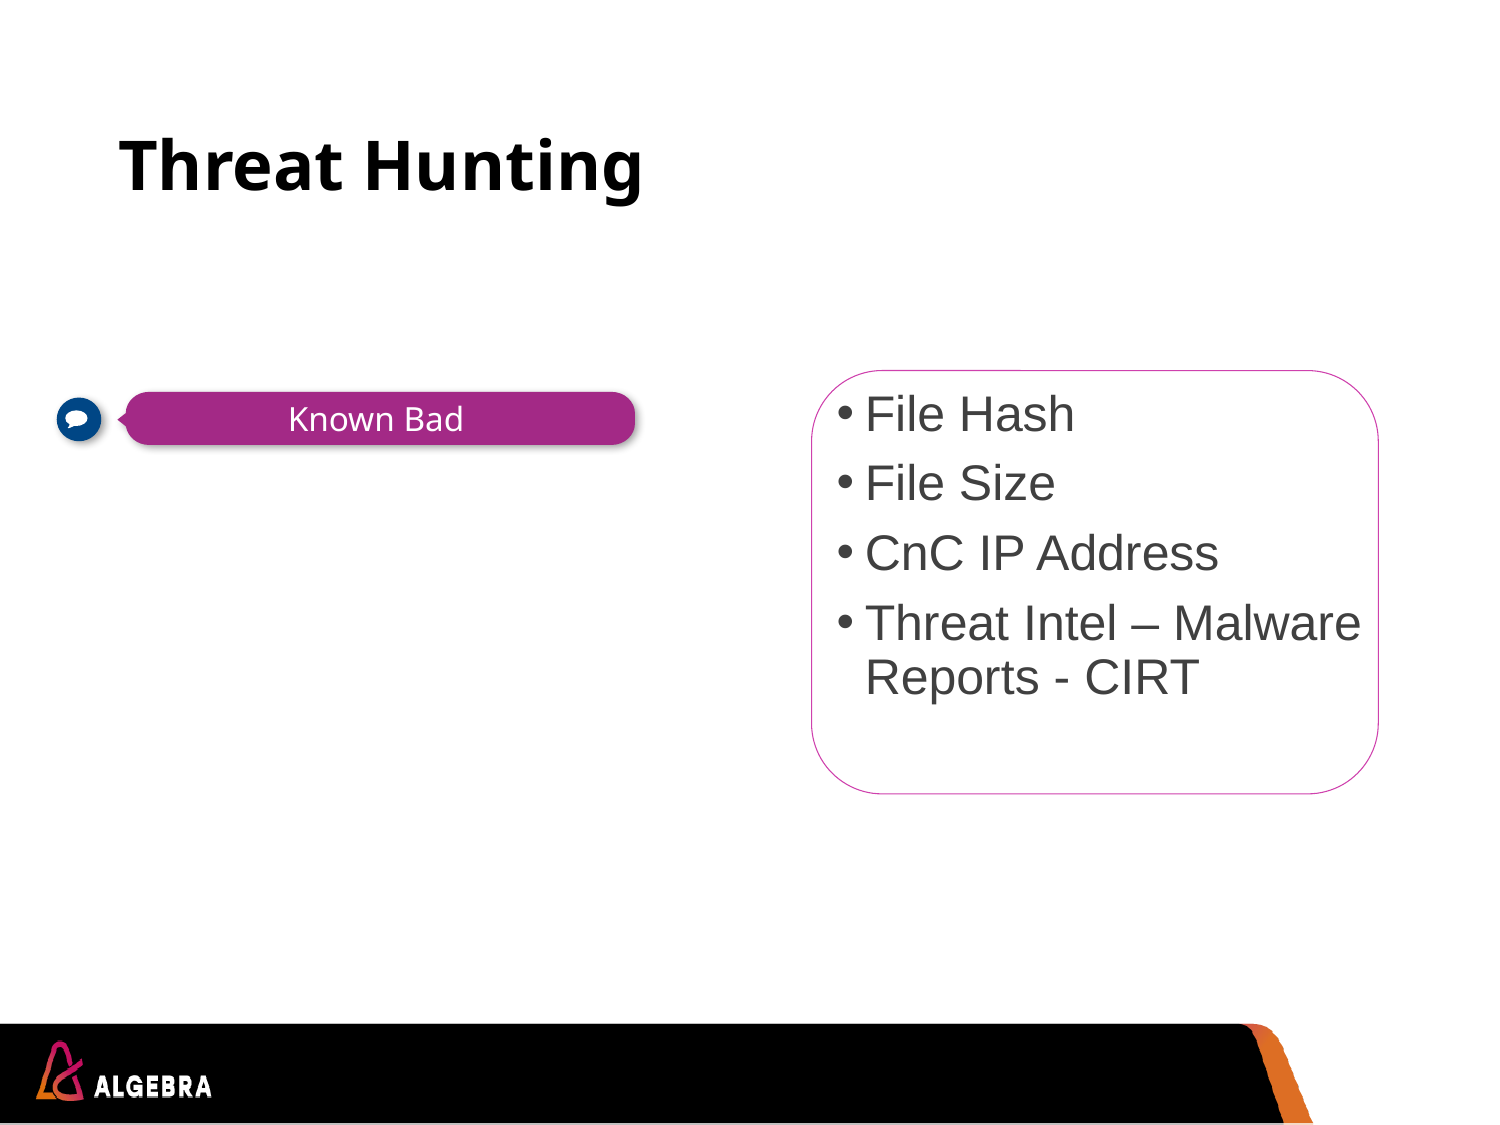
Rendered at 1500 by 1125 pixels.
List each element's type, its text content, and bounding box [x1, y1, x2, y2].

text_box [811, 369, 1379, 795]
list File Hash File Size CnC IP Address Threat Intel – Malware Reports - CIRT [821, 380, 1407, 847]
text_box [56, 391, 635, 445]
title Threat Hunting [103, 59, 1397, 278]
picture [0, 1023, 1468, 1125]
